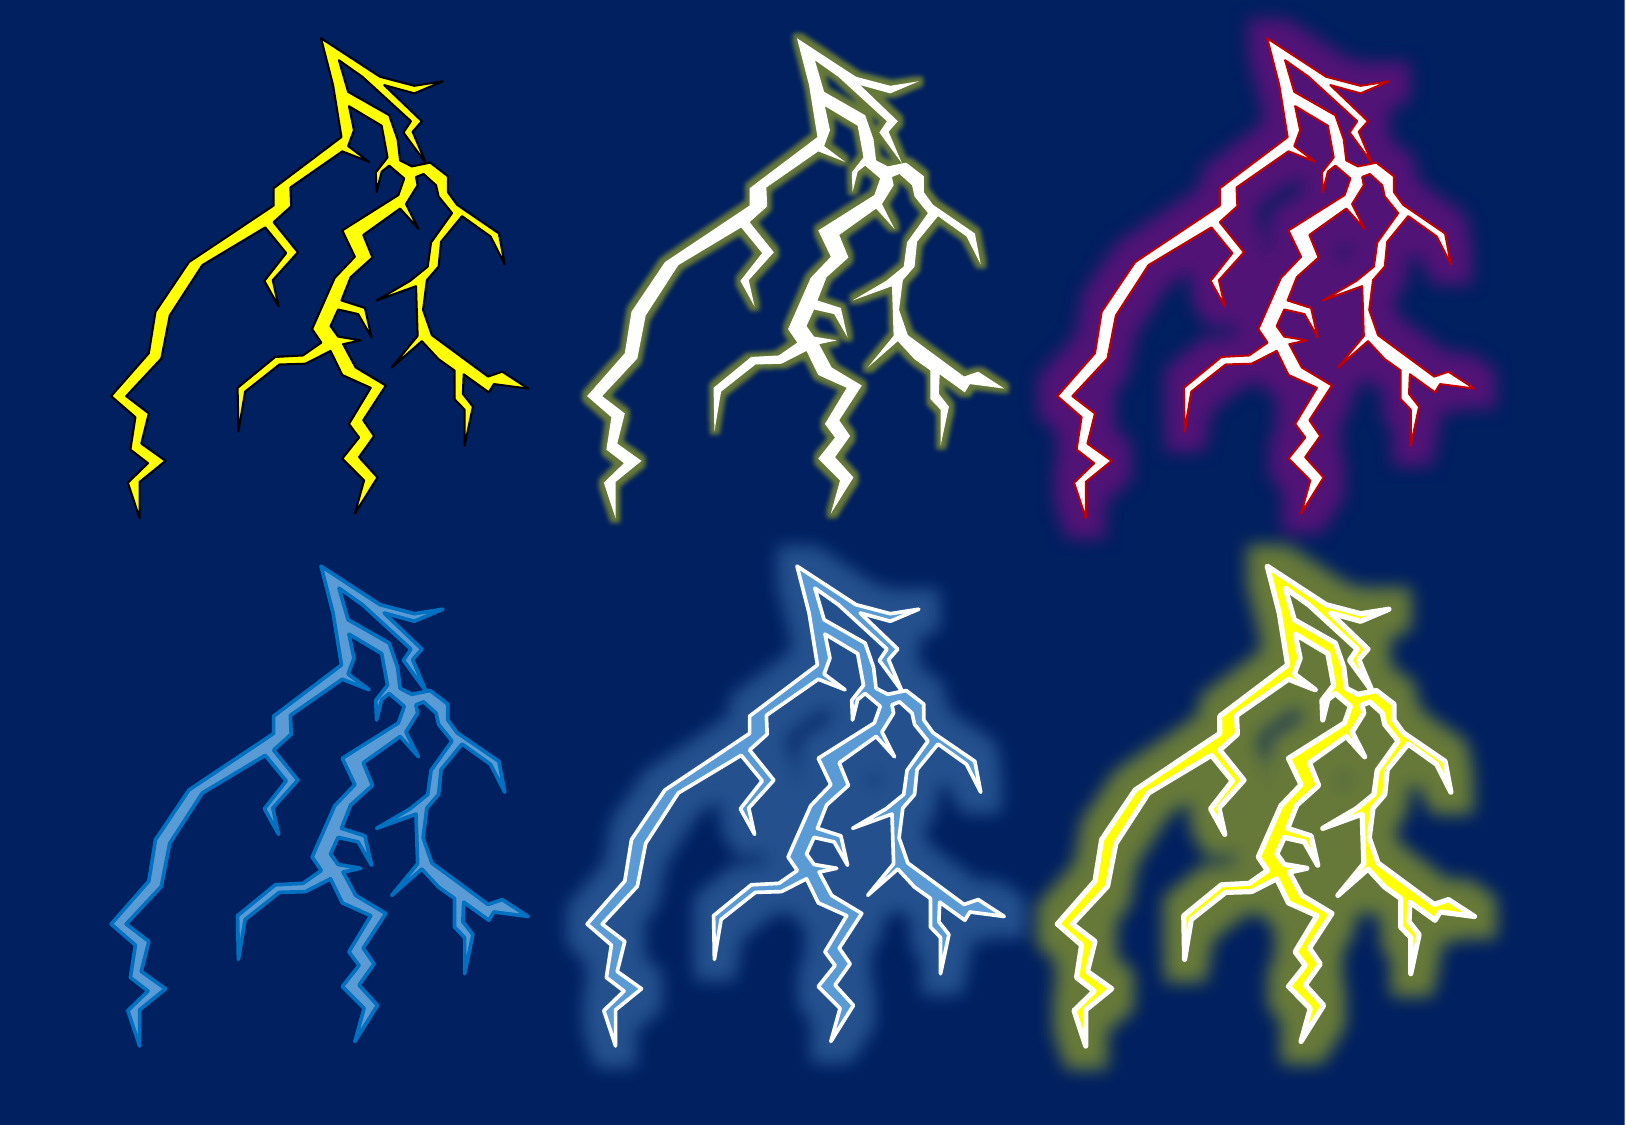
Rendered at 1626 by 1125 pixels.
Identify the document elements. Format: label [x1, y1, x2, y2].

text_box [111, 38, 529, 519]
text_box [587, 566, 1005, 1047]
text_box [111, 566, 529, 1047]
text_box [587, 38, 1005, 519]
text_box [0, 0, 1625, 1125]
text_box [1057, 38, 1475, 519]
text_box [1057, 566, 1475, 1047]
